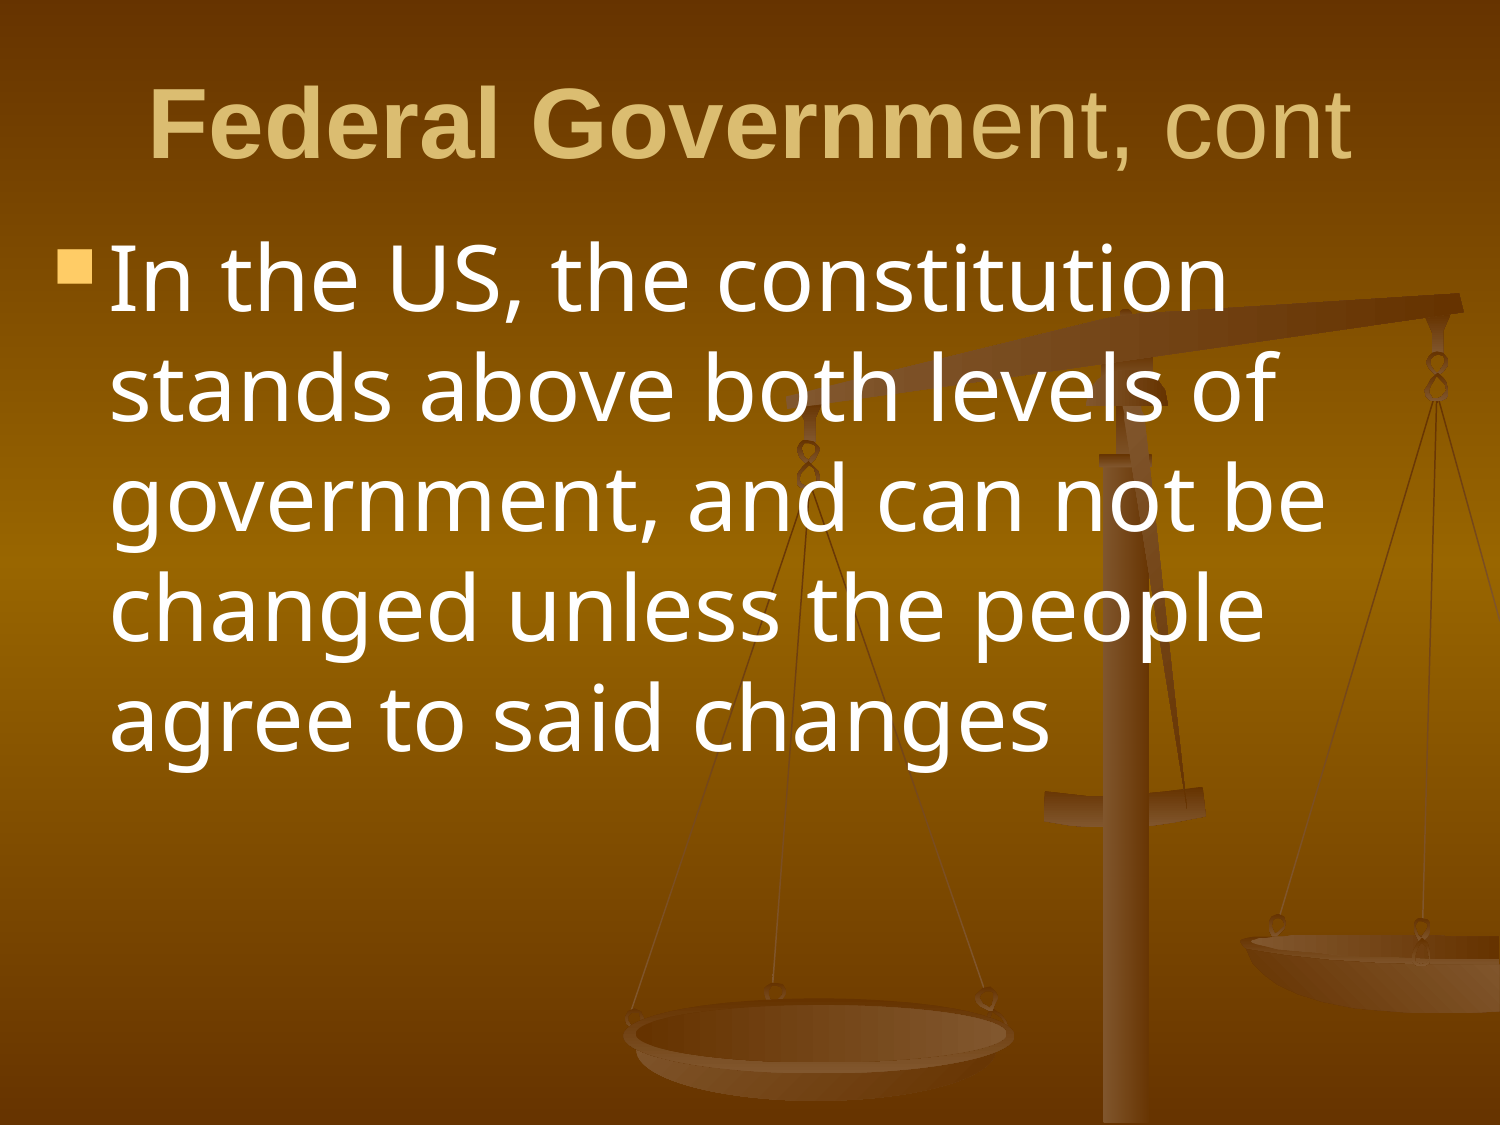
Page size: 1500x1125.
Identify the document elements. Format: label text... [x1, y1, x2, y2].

list In the US, the constitution stands above both levels of government, and can not be changed unless the people agree to said changes [37, 212, 1451, 1006]
title Federal Government, cont [74, 24, 1426, 212]
